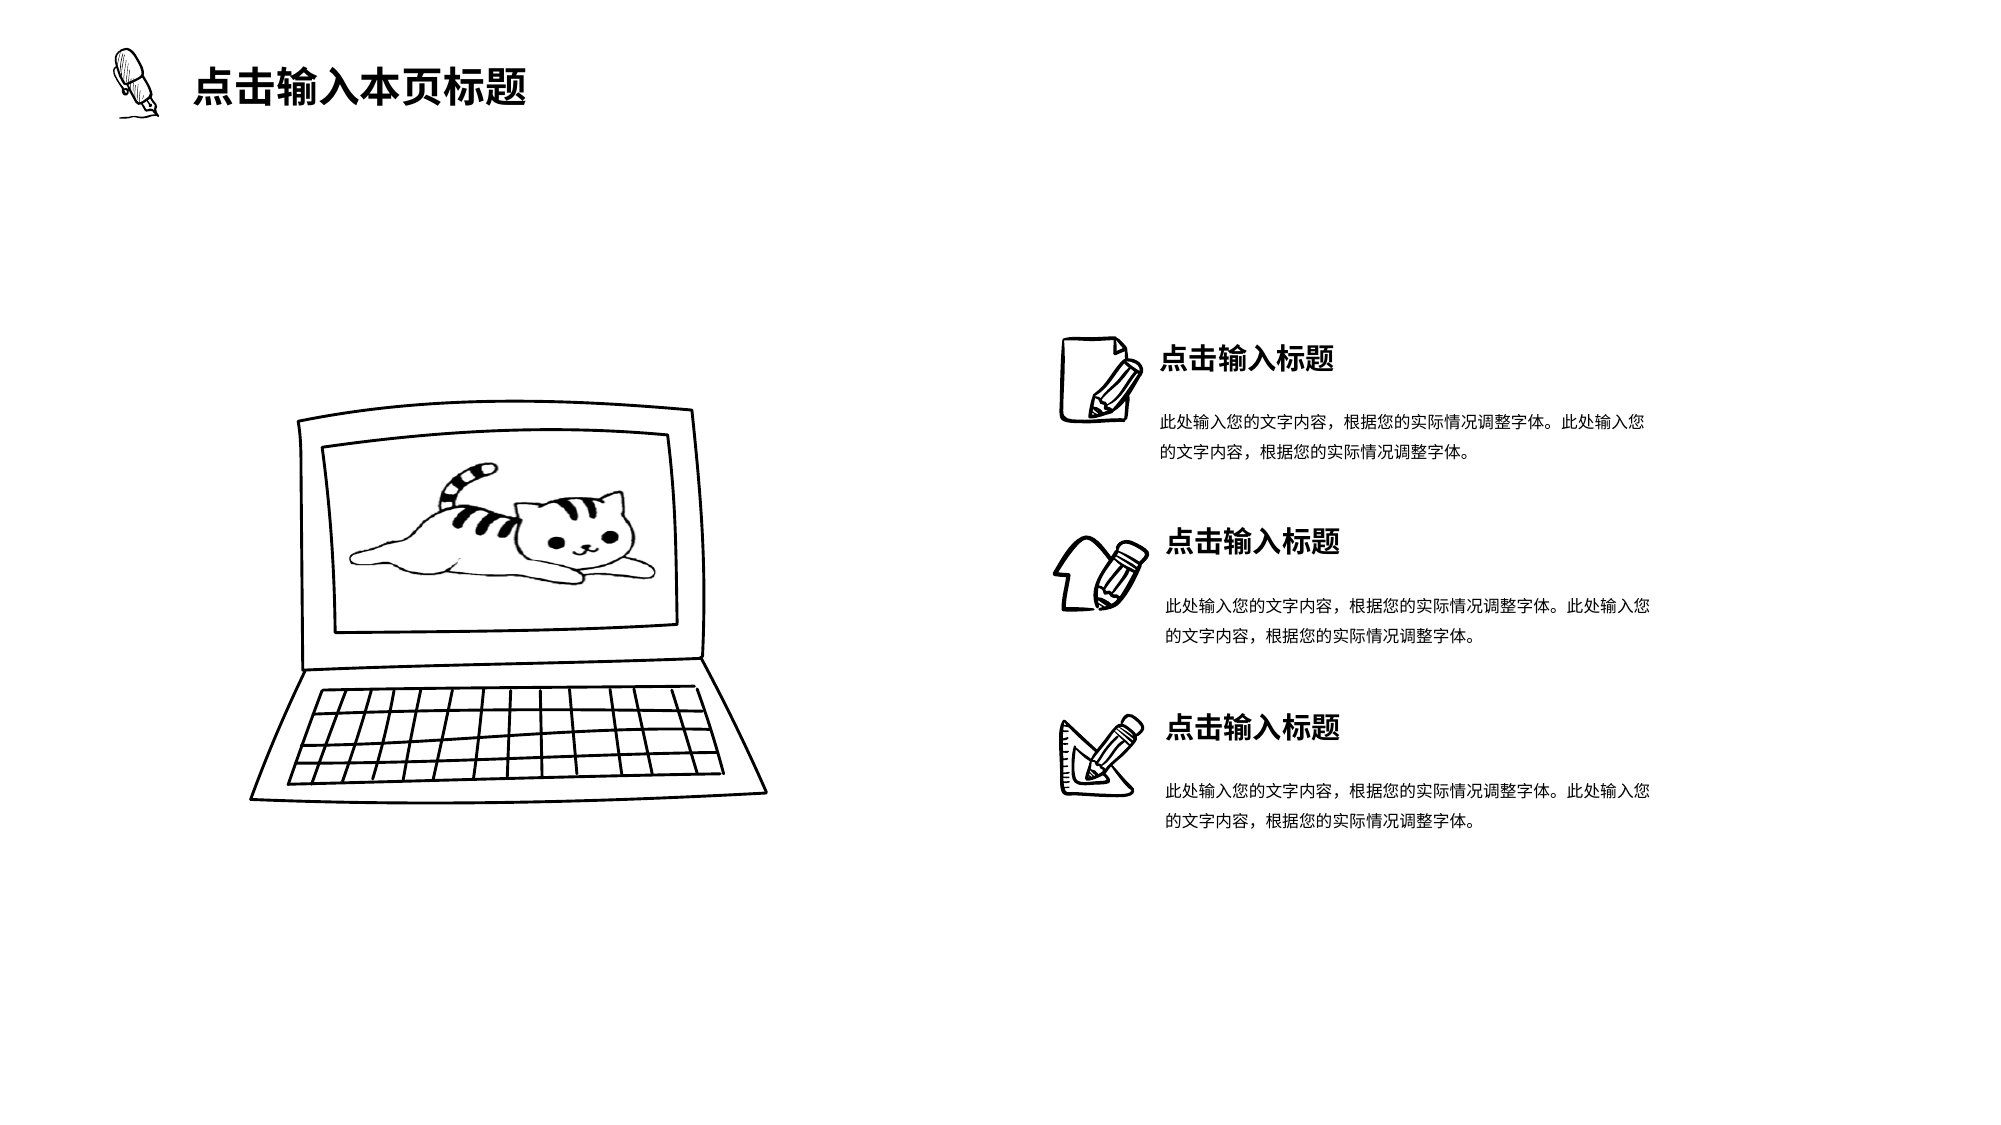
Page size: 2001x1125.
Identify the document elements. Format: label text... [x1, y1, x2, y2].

text_box 此处输入您的文字内容，根据您的实际情况调整字体。此处输入您的文字内容，根据您的实际情况调整字体。 [1150, 578, 1667, 653]
text_box 点击输入标题 [1150, 701, 1591, 752]
text_box 点击输入标题 [1150, 515, 1591, 566]
text_box [1059, 336, 1144, 424]
text_box 点击输入本页标题 [178, 53, 676, 118]
text_box [1059, 713, 1145, 798]
text_box 此处输入您的文字内容，根据您的实际情况调整字体。此处输入您的文字内容，根据您的实际情况调整字体。 [1150, 763, 1667, 839]
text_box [111, 47, 160, 119]
text_box [1052, 535, 1150, 612]
text_box 此处输入您的文字内容，根据您的实际情况调整字体。此处输入您的文字内容，根据您的实际情况调整字体。 [1144, 394, 1662, 470]
text_box 点击输入标题 [1144, 332, 1585, 383]
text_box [250, 394, 767, 807]
